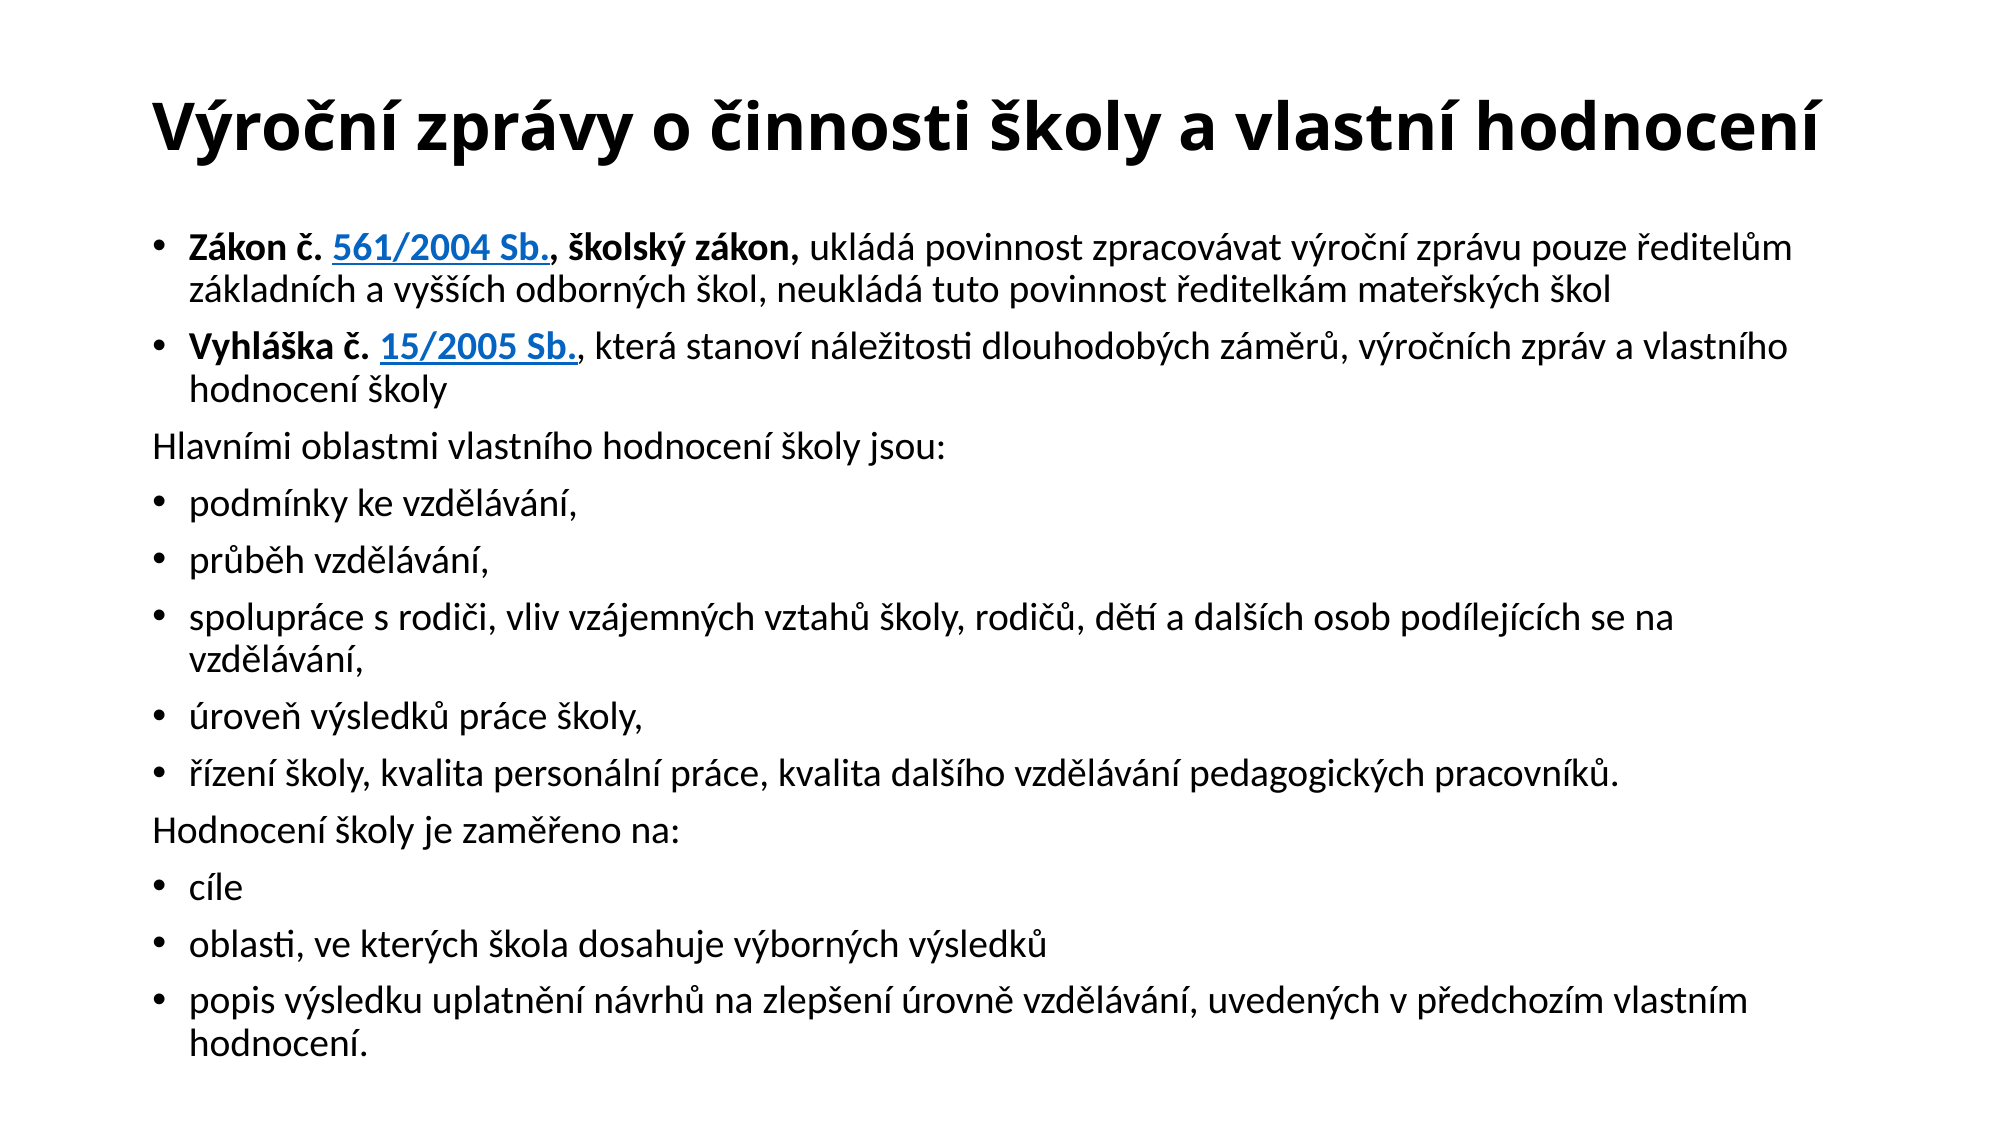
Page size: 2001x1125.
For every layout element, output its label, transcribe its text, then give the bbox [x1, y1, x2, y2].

title Výroční zprávy o činnosti školy a vlastní hodnocení [137, 59, 1863, 218]
list Zákon č. 561/2004 Sb., školský zákon, ukládá povinnost zpracovávat výroční zprávu pouze ředitelům základních a vyšších odborných škol, neukládá tuto povinnost ředitelkám mateřských škol Vyhláška č. 15/2005 Sb., která stanoví náležitosti dlouhodobých záměrů, výročních zpráv a vlastního hodnocení školy Hlavními oblastmi vlastního hodnocení školy jsou: podmínky ke vzdělávání, průběh vzdělávání, spolupráce s rodiči, vliv vzájemných vztahů školy, rodičů, dětí a dalších osob podílejících se na vzdělávání, úroveň výsledků práce školy, řízení školy, kvalita personální práce, kvalita dalšího vzdělávání pedagogických pracovníků. Hodnocení školy je zaměřeno na: cíle oblasti, ve kterých škola dosahuje výborných výsledků popis výsledku uplatnění návrhů na zlepšení úrovně vzdělávání, uvedených v předchozím vlastním hodnocení. [137, 218, 1863, 1080]
